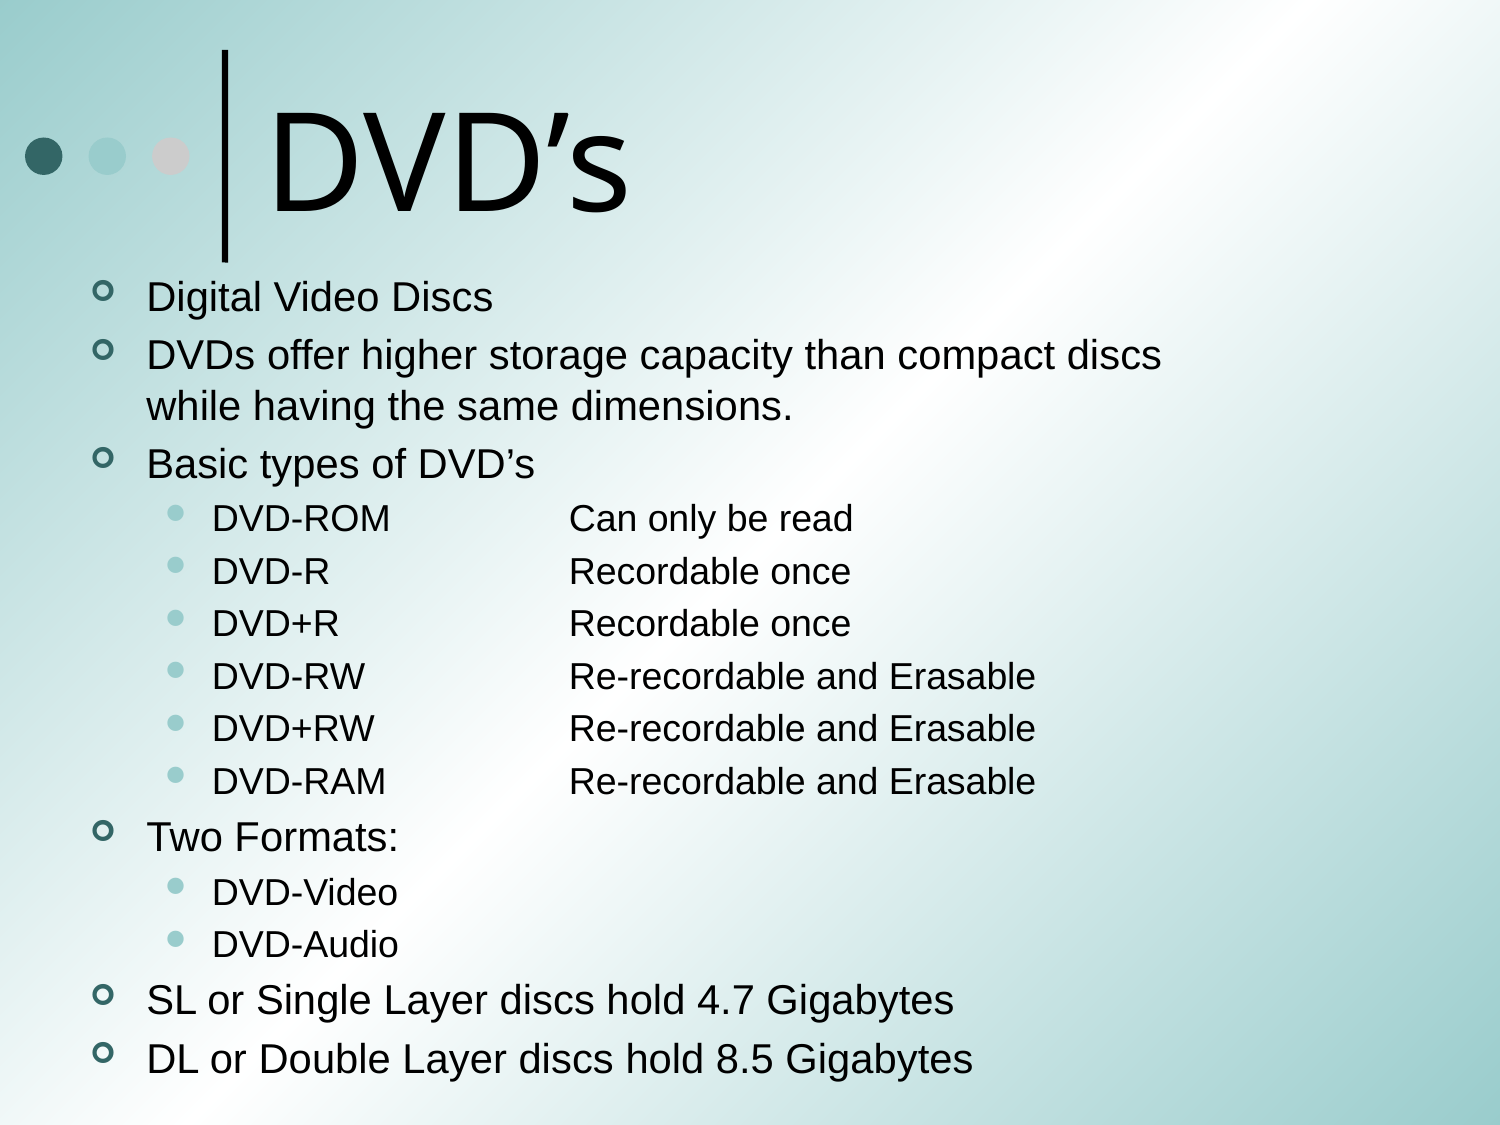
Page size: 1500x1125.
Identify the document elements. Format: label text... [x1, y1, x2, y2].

title DVD’s [249, 30, 1401, 282]
list Digital Video Discs DVDs offer higher storage capacity than compact discs while having the same dimensions. Basic types of DVD’s DVD-ROM Can only be read DVD-R Recordable once DVD+R Recordable once DVD-RW Re-recordable and Erasable DVD+RW Re-recordable and Erasable DVD-RAM Re-recordable and Erasable Two Formats: DVD-Video DVD-Audio SL or Single Layer discs hold 4.7 Gigabytes DL or Double Layer discs hold 8.5 Gigabytes [74, 262, 1238, 1113]
